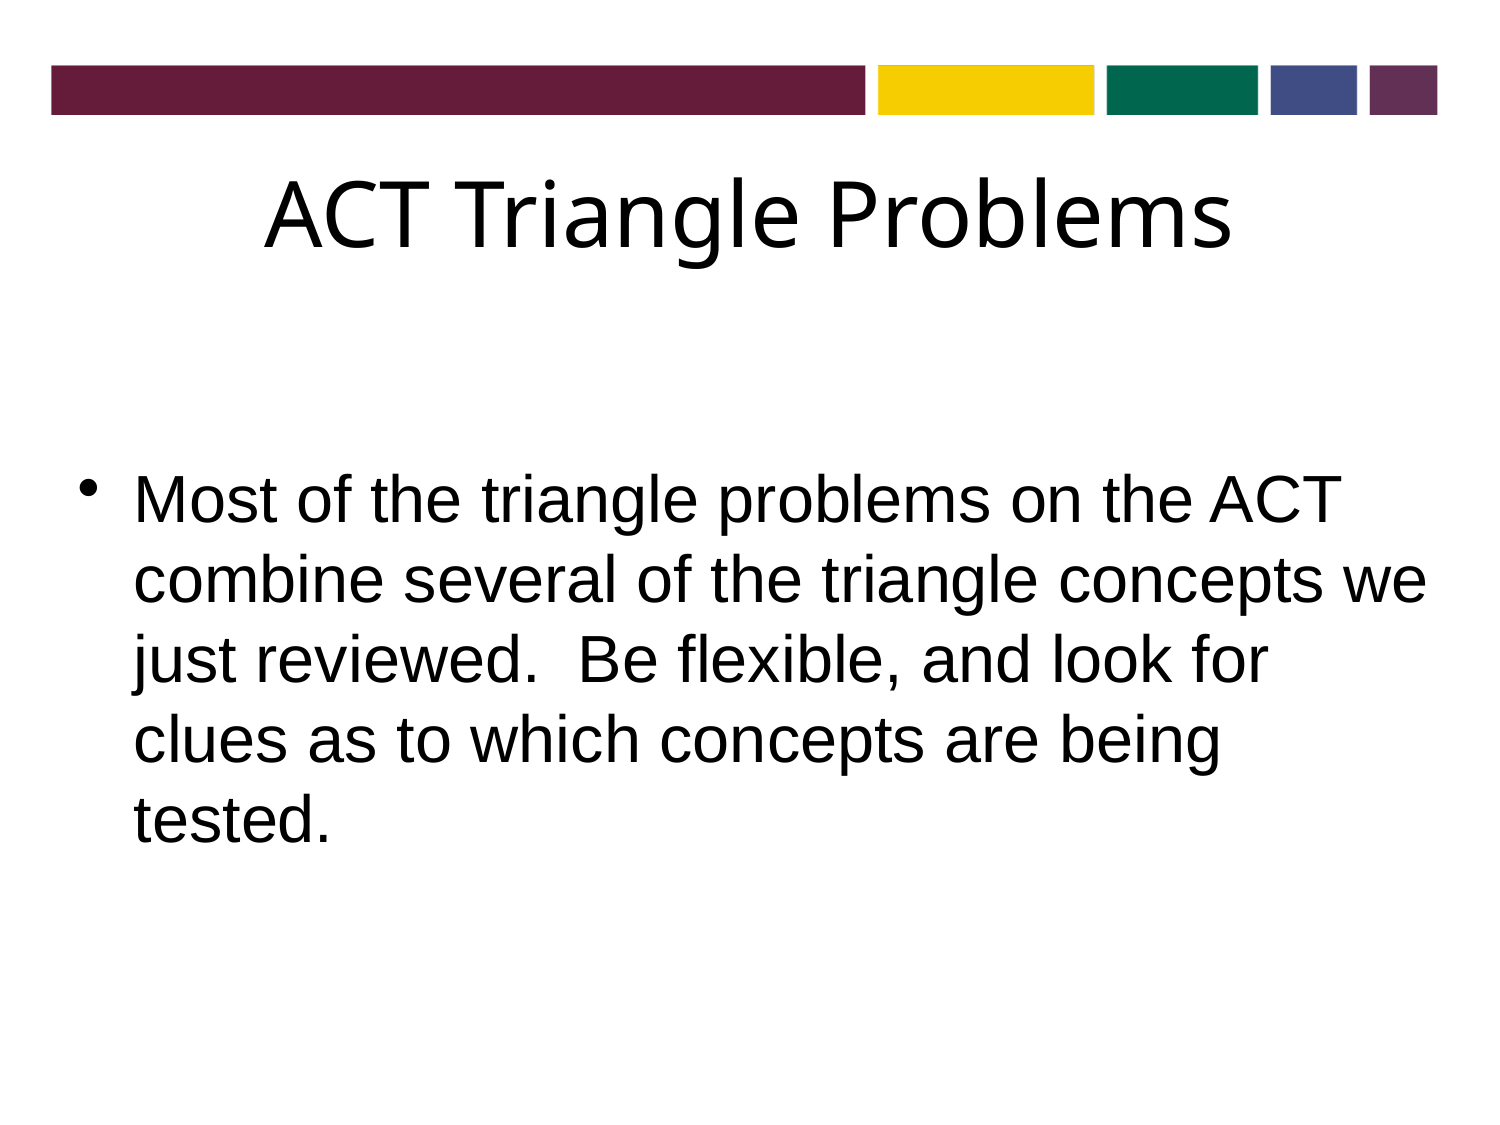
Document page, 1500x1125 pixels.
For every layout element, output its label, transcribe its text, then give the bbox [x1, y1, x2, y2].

list Most of the triangle problems on the ACT combine several of the triangle concepts we just reviewed. Be flexible, and look for clues as to which concepts are being tested. [62, 337, 1451, 1081]
picture [37, 49, 1438, 116]
title ACT Triangle Problems [74, 123, 1426, 276]
